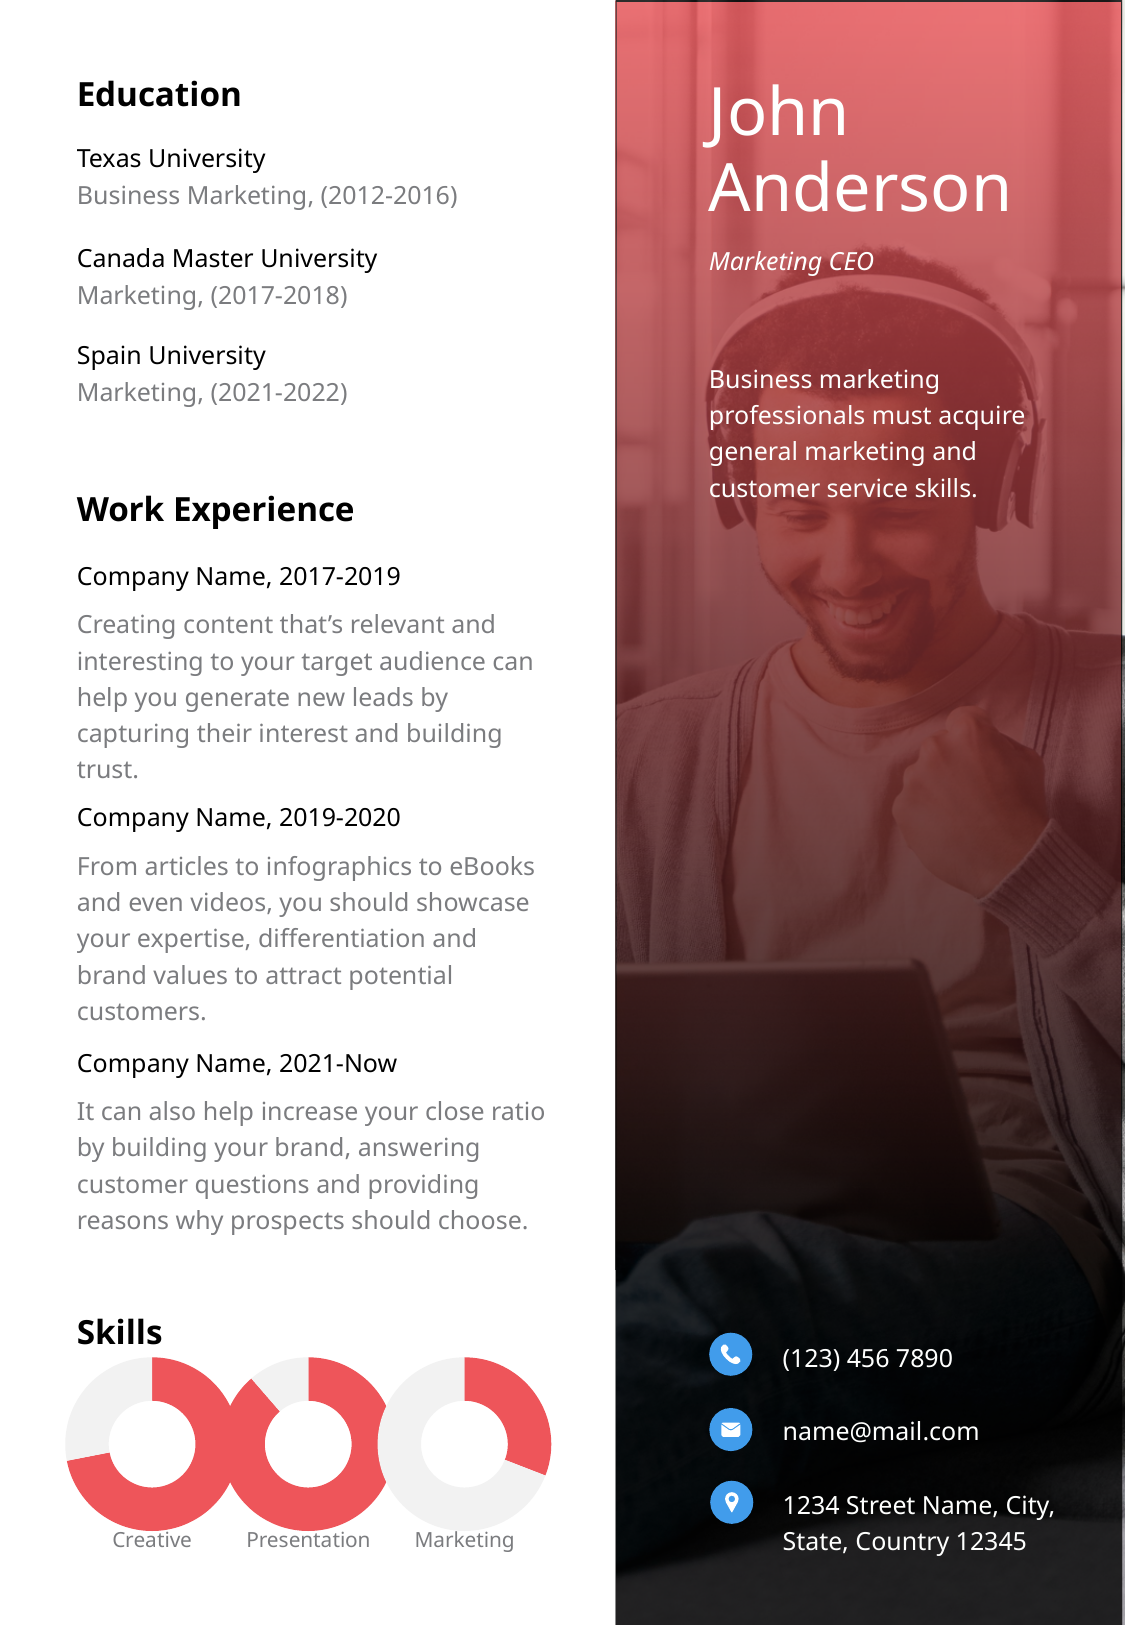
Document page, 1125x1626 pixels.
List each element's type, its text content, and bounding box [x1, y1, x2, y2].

text_box It can also help increase your close ratio by building your brand, answering customer questions and providing reasons why prospects should choose. [62, 1085, 569, 1242]
text_box Education [62, 65, 563, 120]
text_box Company Name, 2021-Now [62, 1033, 569, 1085]
text_box Marketing [374, 1535, 555, 1560]
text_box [61, 325, 563, 412]
text_box Creative [62, 1535, 218, 1560]
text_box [61, 228, 563, 315]
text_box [721, 1422, 741, 1437]
text_box Work Experience [62, 480, 569, 536]
text_box Company Name, 2017-2019 [62, 546, 569, 598]
text_box From articles to infographics to eBooks and even videos, you should showcase your expertise, differentiation and brand values to attract potential customers. [62, 840, 569, 1033]
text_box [61, 128, 563, 215]
text_box Creating content that’s relevant and interesting to your target audience can help you generate new leads by capturing their interest and building trust. [62, 598, 569, 788]
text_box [694, 65, 1050, 506]
text_box Company Name, 2019-2020 [62, 788, 569, 840]
text_box Presentation [218, 1535, 374, 1560]
picture [616, 0, 1125, 1625]
chart [56, 1353, 561, 1535]
text_box Skills [62, 1304, 569, 1360]
